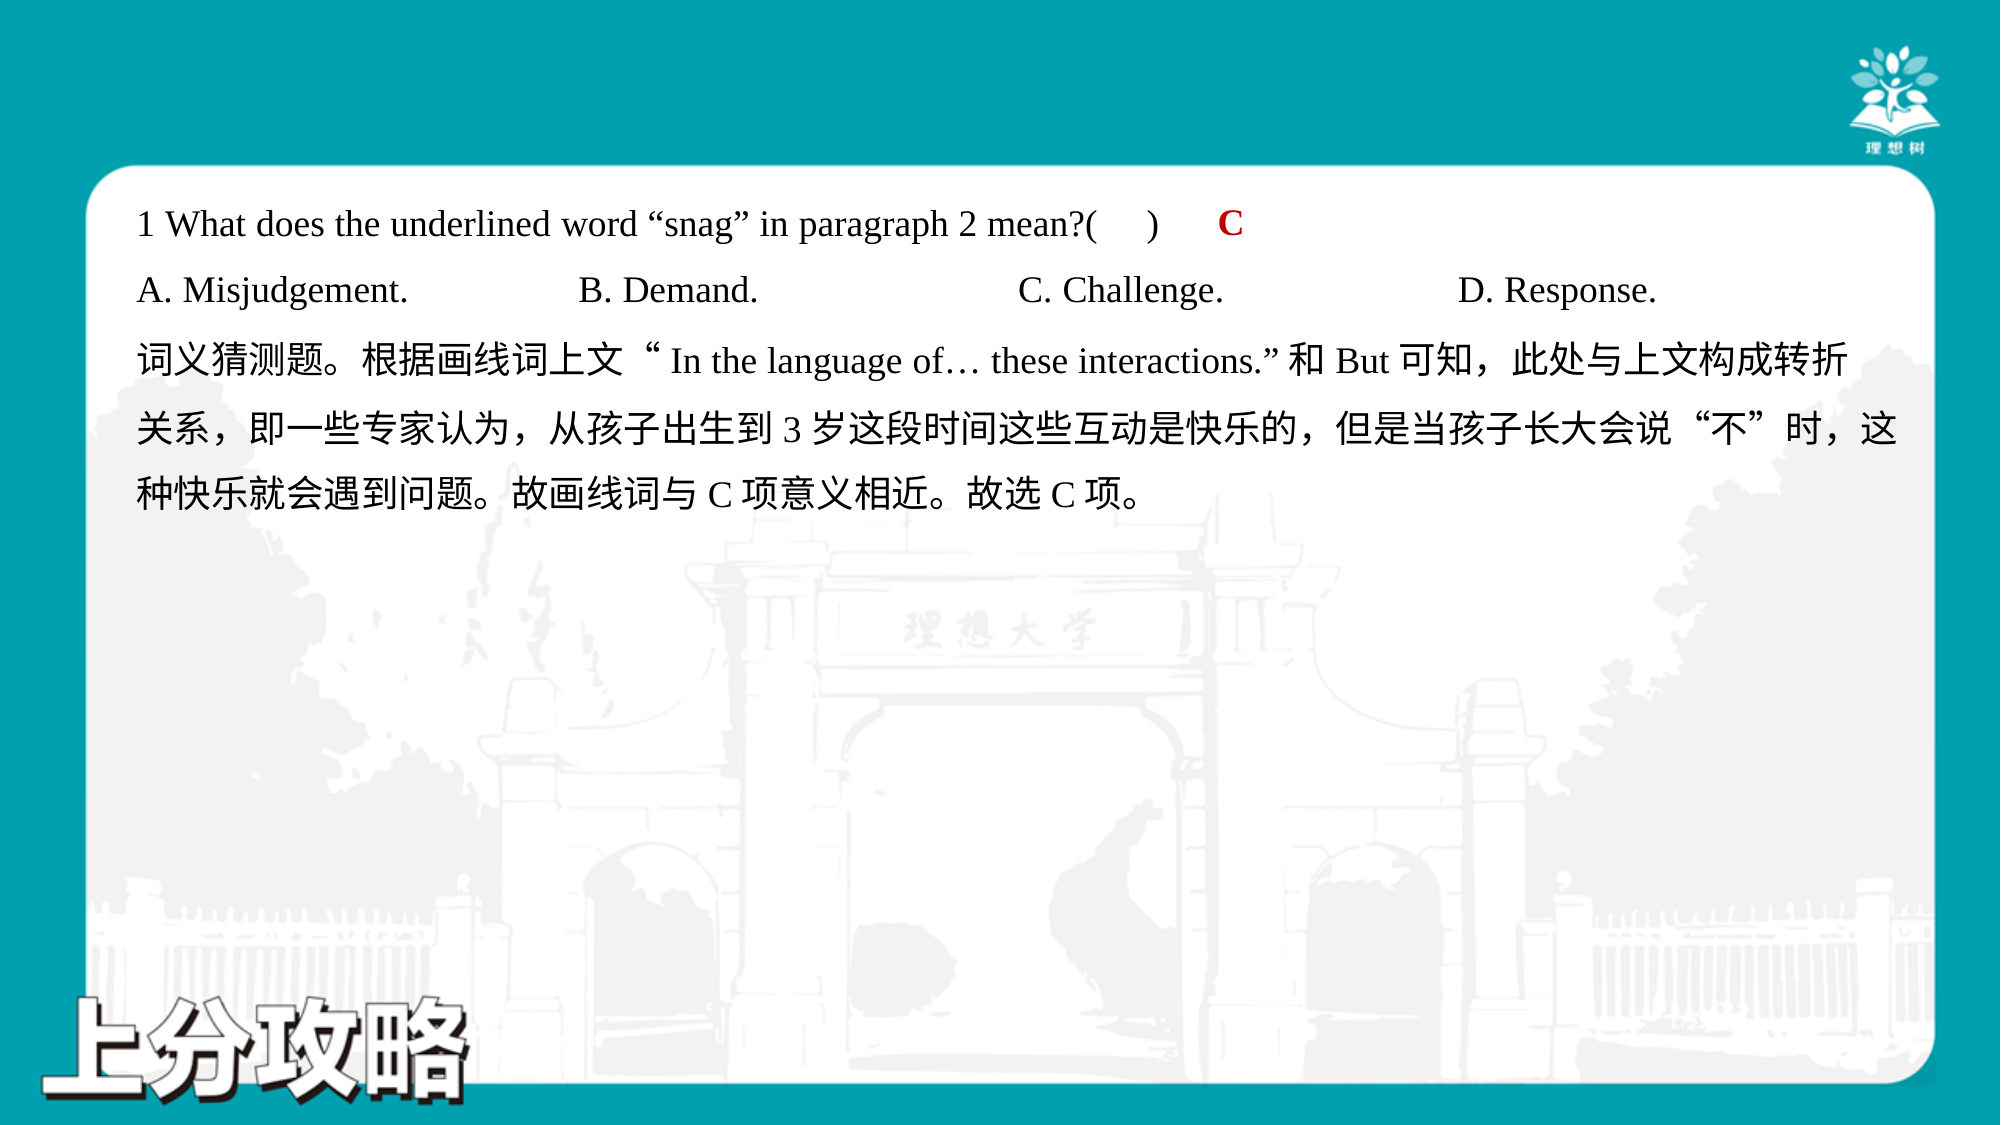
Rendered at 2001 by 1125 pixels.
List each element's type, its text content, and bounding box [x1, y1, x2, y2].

picture [0, 0, 2000, 1125]
text_box 1 What does the underlined word “snag” in paragraph 2 mean?( ) [136, 176, 1865, 237]
text_box C [1204, 176, 1259, 236]
text_box A. Misjudgement. B. Demand. C. Challenge. D. Response. [136, 243, 1865, 303]
text_box 词义猜测题。根据画线词上文“In the language of… these interactions.”和But可知，此处与上文构成转折 关系，即一些专家认为，从孩子出生到3岁这段时间这些互动是快乐的，但是当孩子长大会说“不”时，这 种快乐就会遇到问题。故画线词与C项意义相近。故选C项。 [136, 312, 1865, 509]
